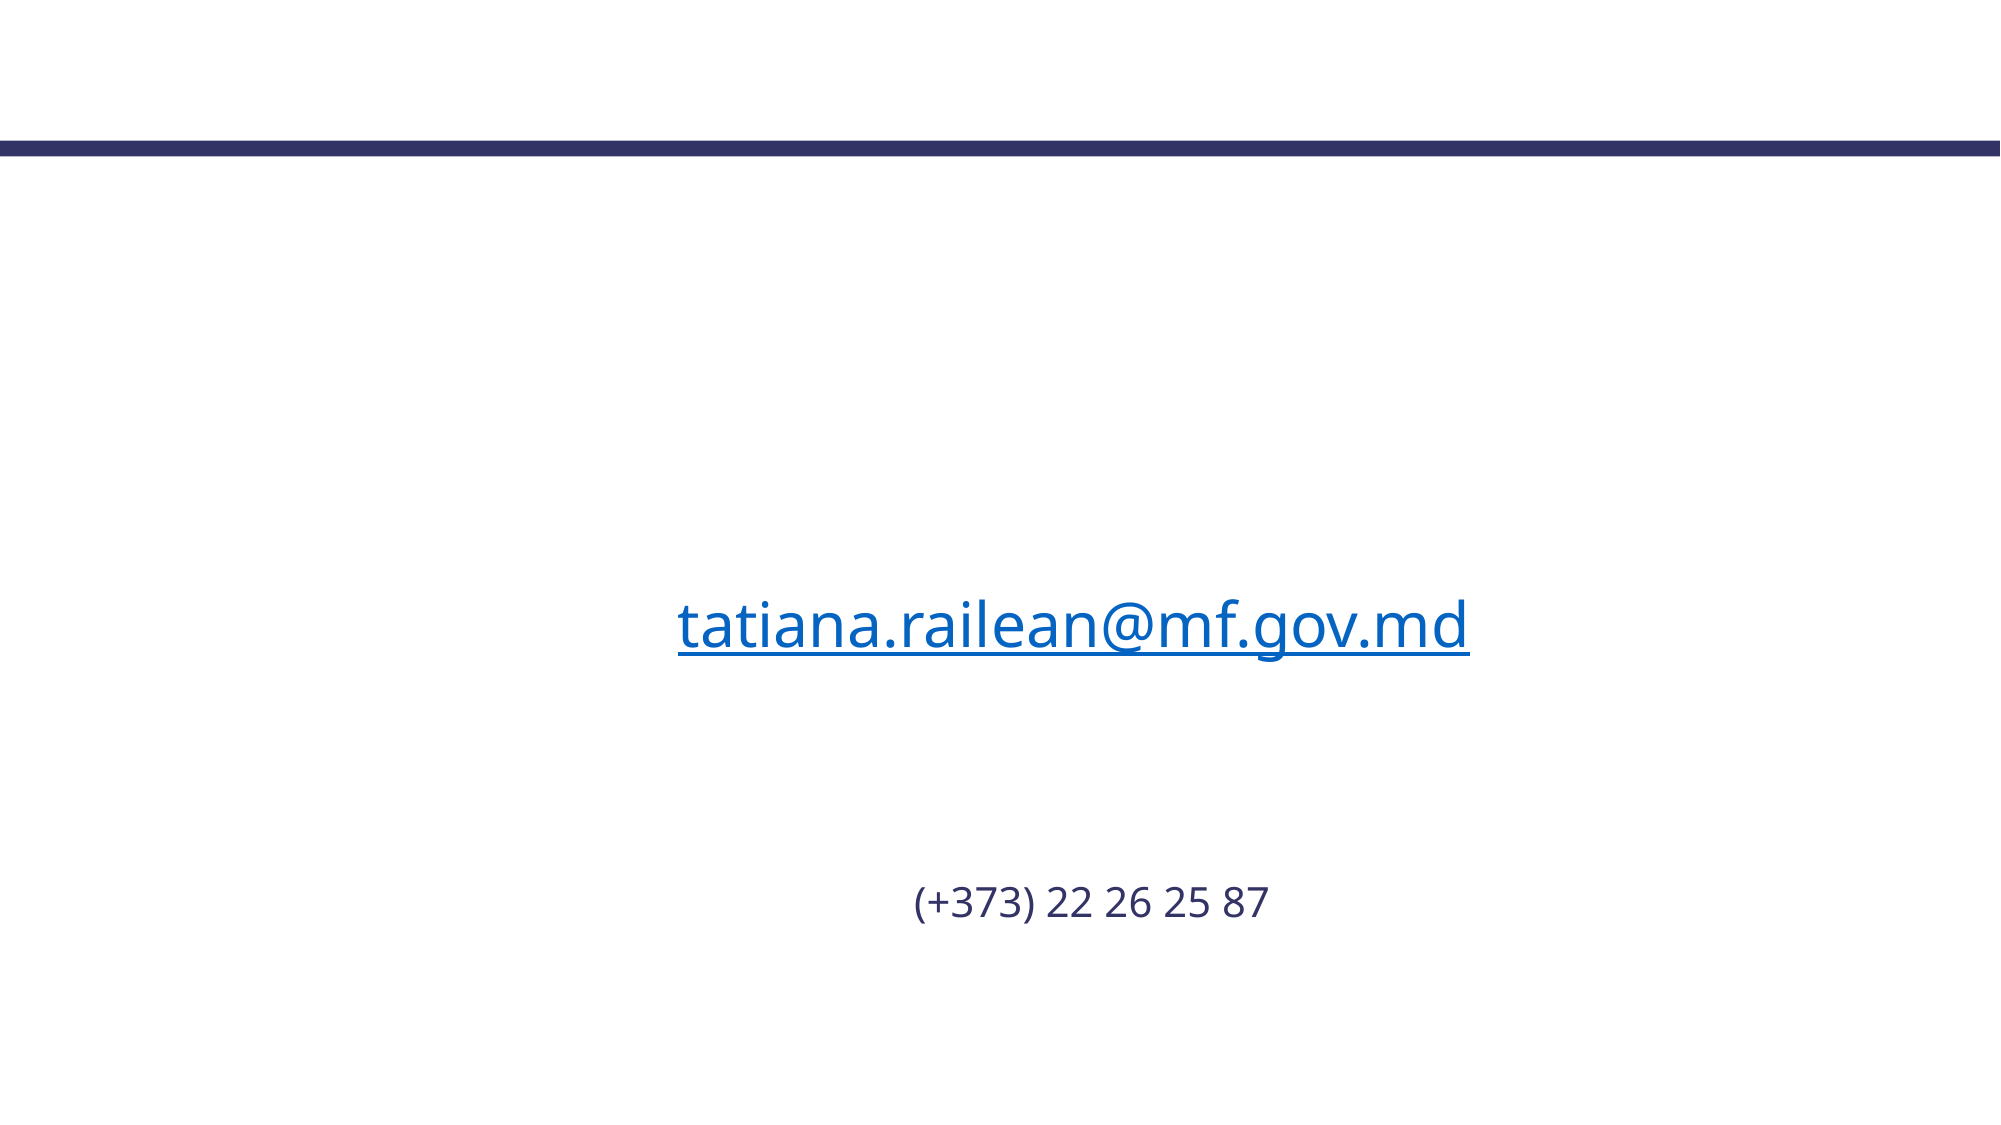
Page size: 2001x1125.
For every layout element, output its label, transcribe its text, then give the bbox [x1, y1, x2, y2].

text_box (+373) 22 26 25 87 [606, 868, 1578, 933]
text_box tatiana.railean@mf.gov.md [606, 577, 1541, 868]
